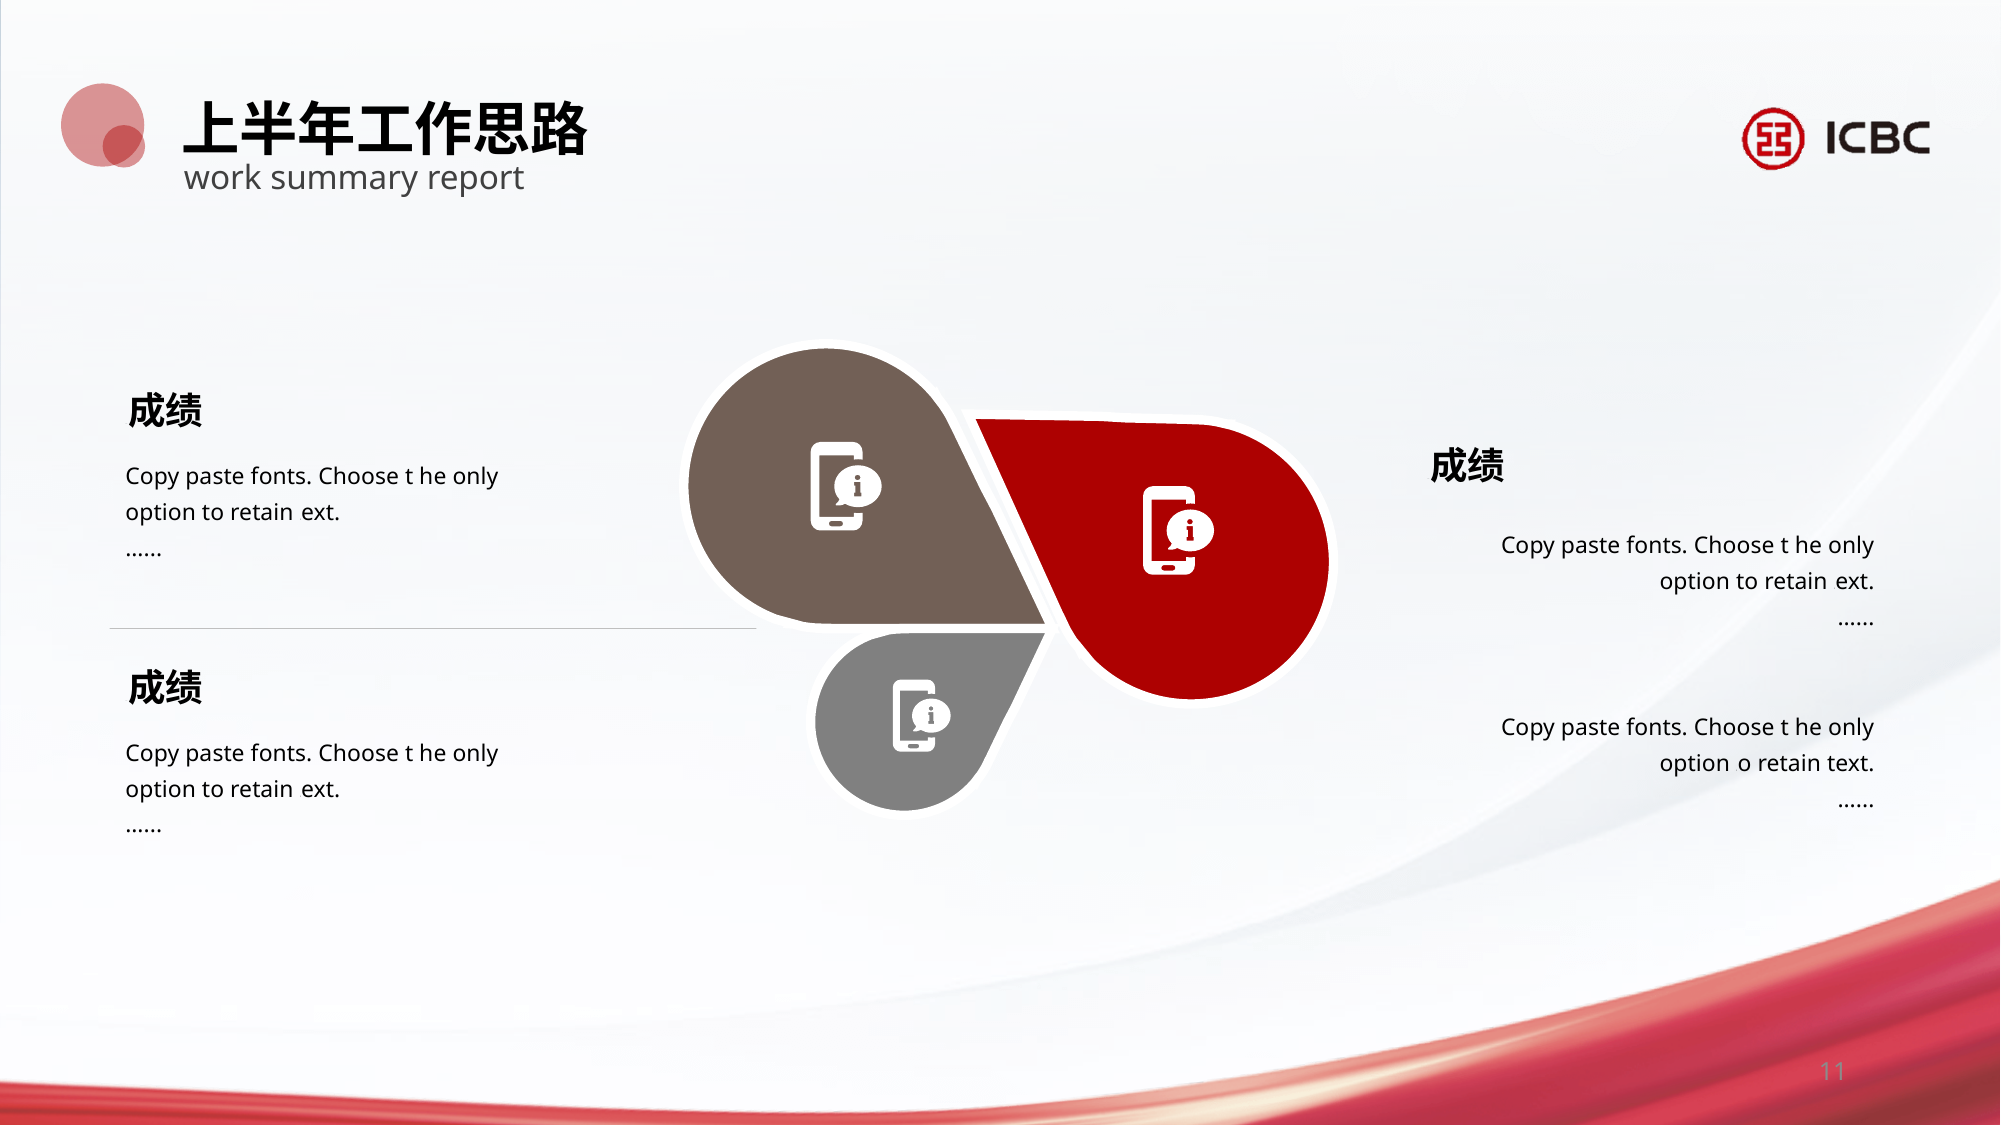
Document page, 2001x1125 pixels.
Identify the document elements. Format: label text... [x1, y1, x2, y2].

text_box [1, 0, 2000, 952]
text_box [1645, 70, 2000, 177]
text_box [61, 83, 146, 168]
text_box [109, 339, 1890, 877]
text_box work summary report [169, 148, 541, 204]
text_box 上半年工作思路 [166, 84, 709, 170]
picture [0, 0, 2001, 1125]
